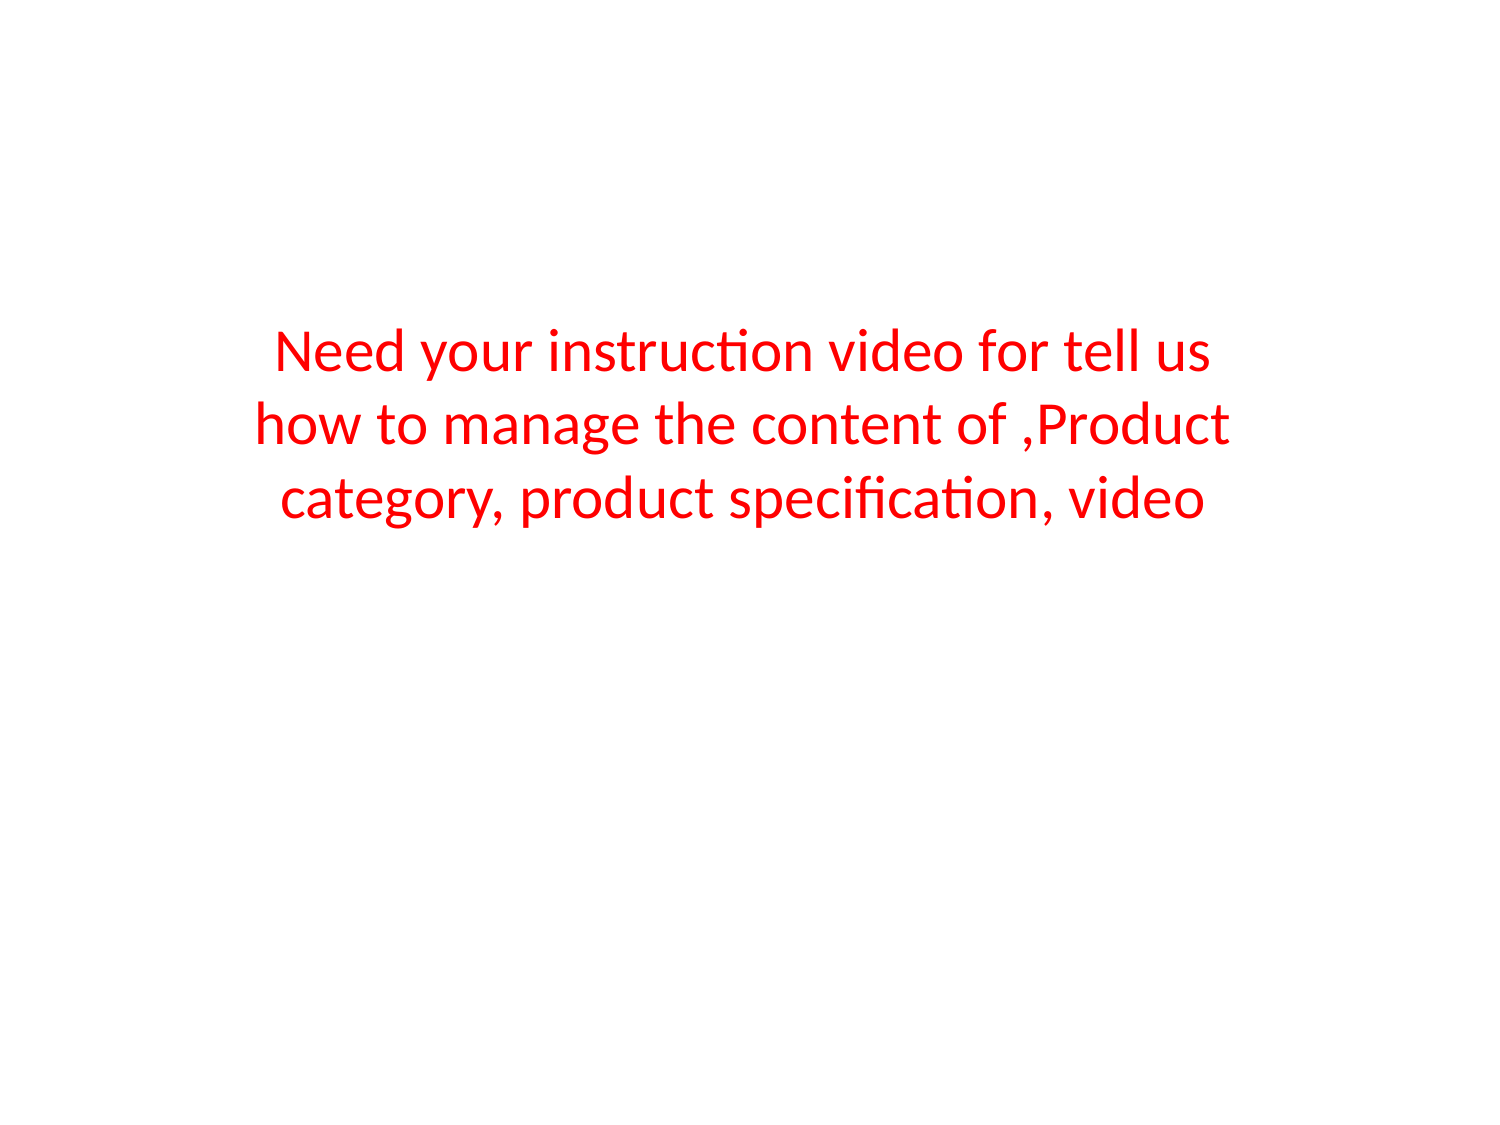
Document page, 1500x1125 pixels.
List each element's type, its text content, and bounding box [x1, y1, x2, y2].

subtitle Need your instruction video for tell us how to manage the content of ,Product category, product specification, video [218, 302, 1269, 591]
